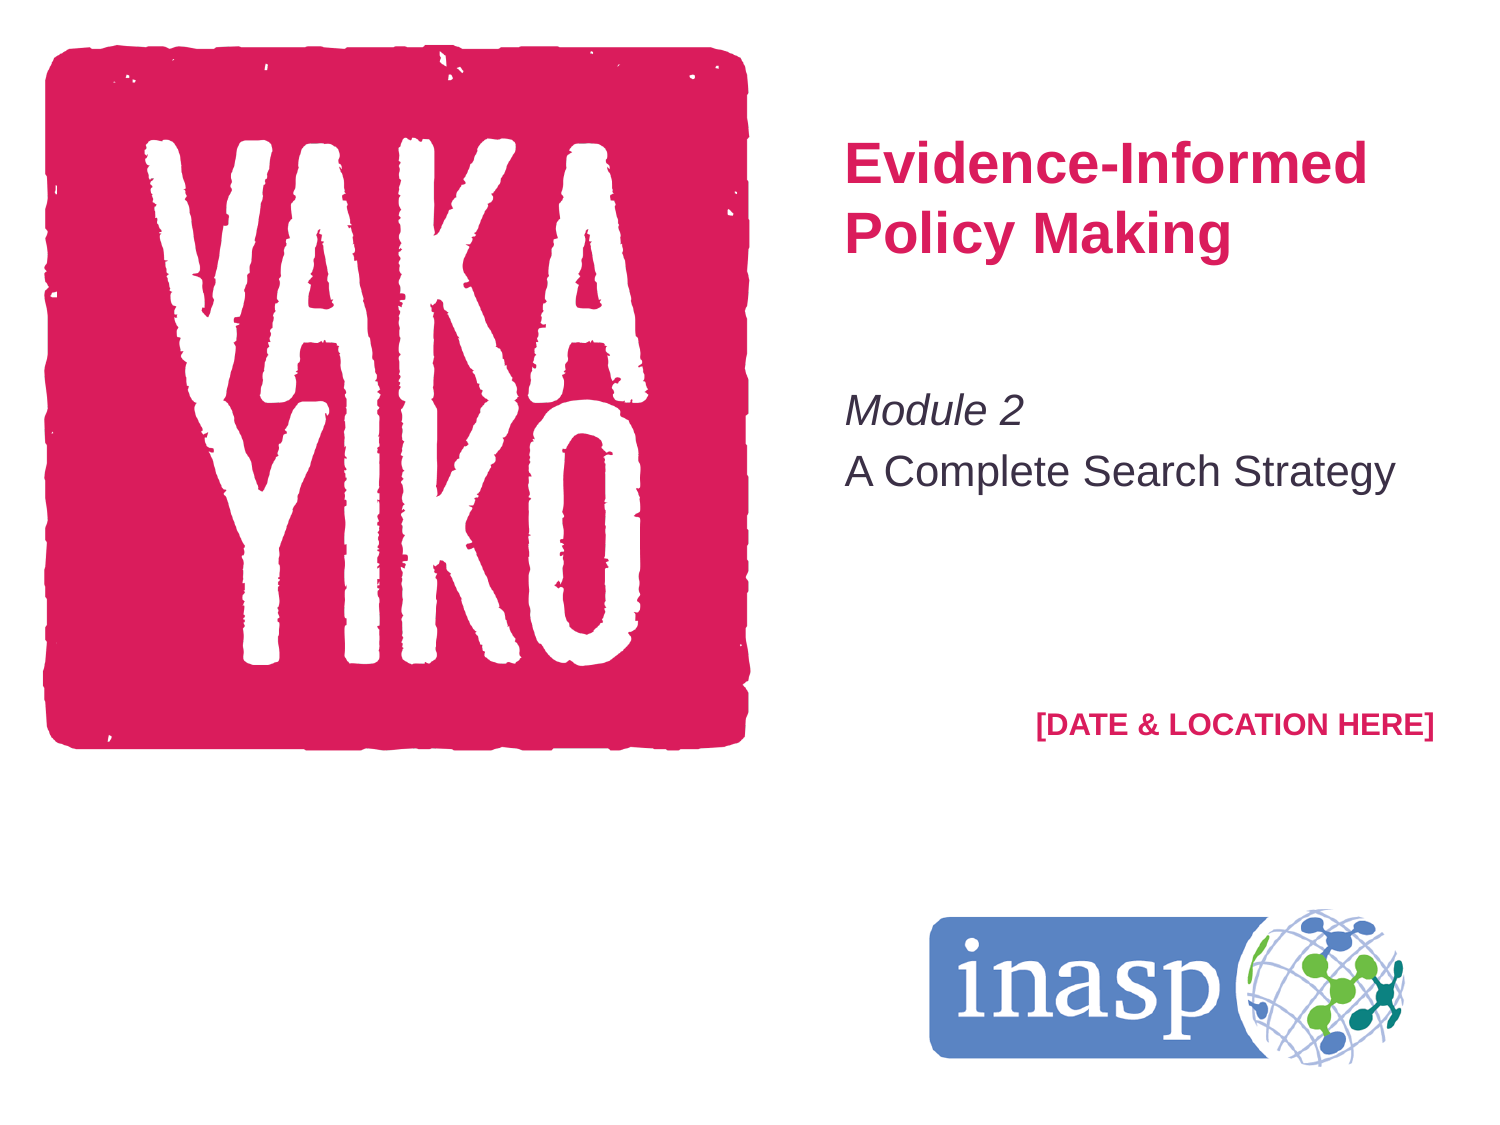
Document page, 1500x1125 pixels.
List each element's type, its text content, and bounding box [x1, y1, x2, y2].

picture [911, 904, 1437, 1071]
picture [0, 0, 815, 815]
subtitle Module 2 A Complete Search Strategy [844, 373, 1436, 610]
title Evidence-Informed Policy Making [844, 125, 1436, 268]
text_box [DATE & LOCATION HERE] [844, 704, 1436, 742]
